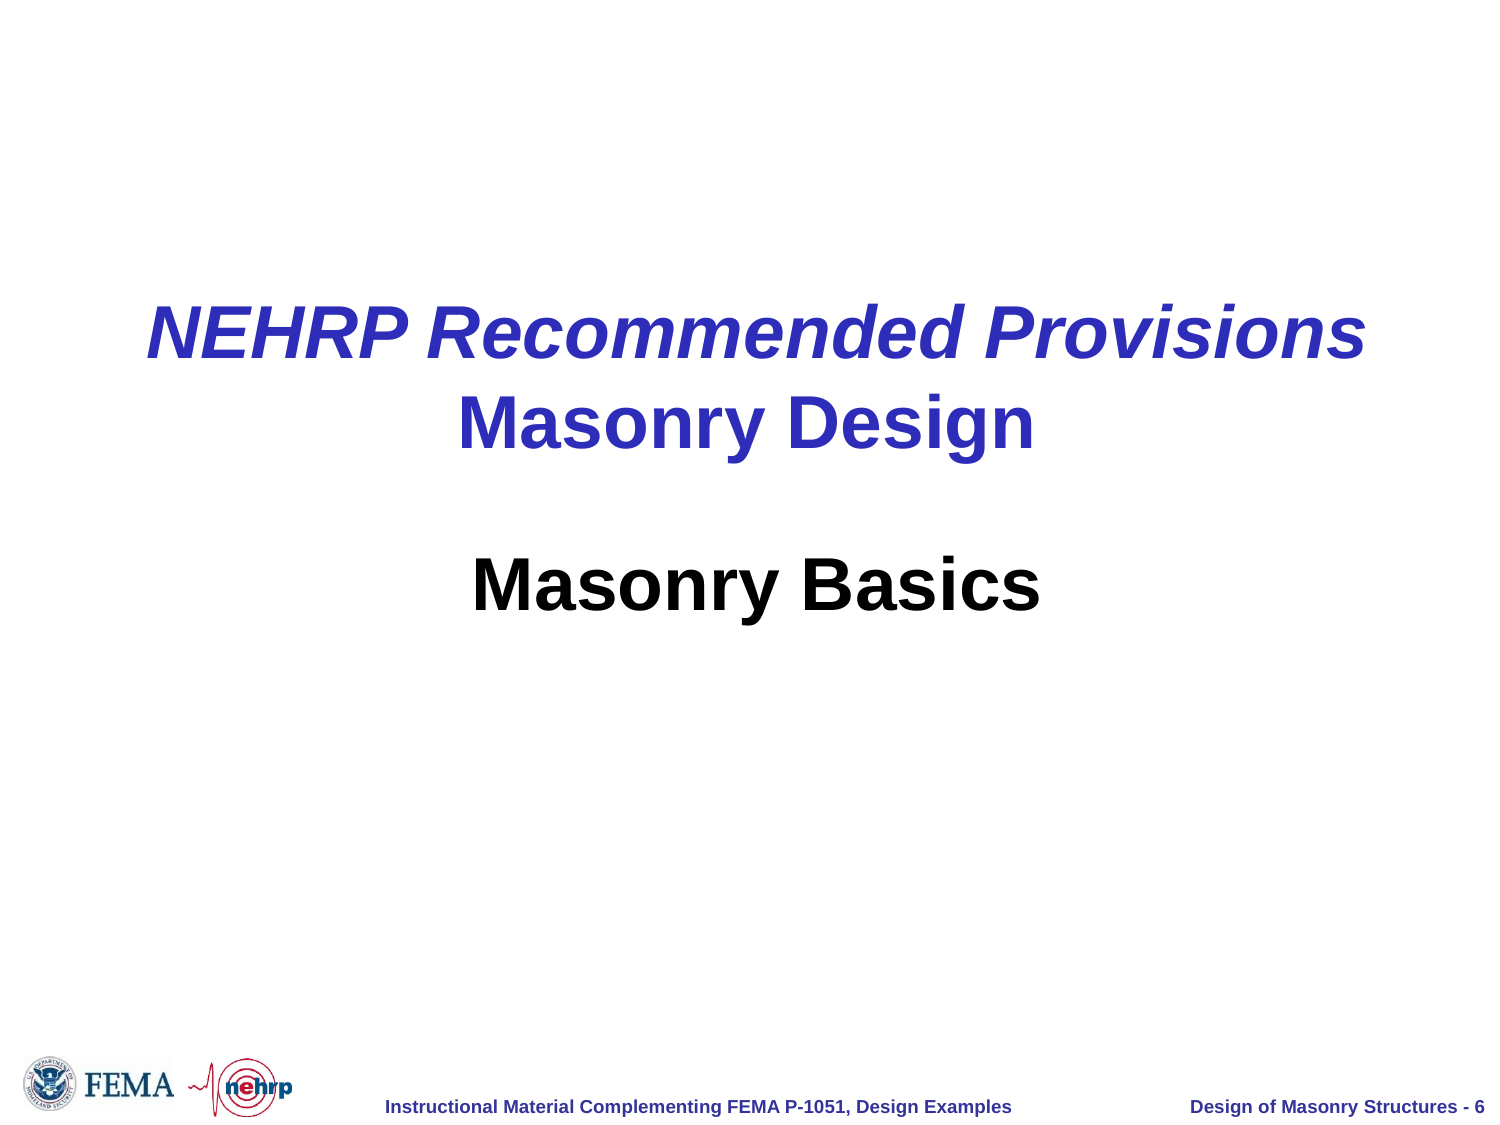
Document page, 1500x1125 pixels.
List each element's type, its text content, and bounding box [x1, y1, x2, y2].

title NEHRP Recommended Provisions Masonry Design [82, 280, 1433, 468]
list Masonry Basics [120, 510, 1395, 668]
picture [188, 1058, 292, 1117]
slide_number Design of Masonry Structures - 6 [1042, 1077, 1500, 1125]
picture [23, 1056, 174, 1111]
footer Instructional Material Complementing FEMA P-1051, Design Examples [337, 1087, 1042, 1125]
